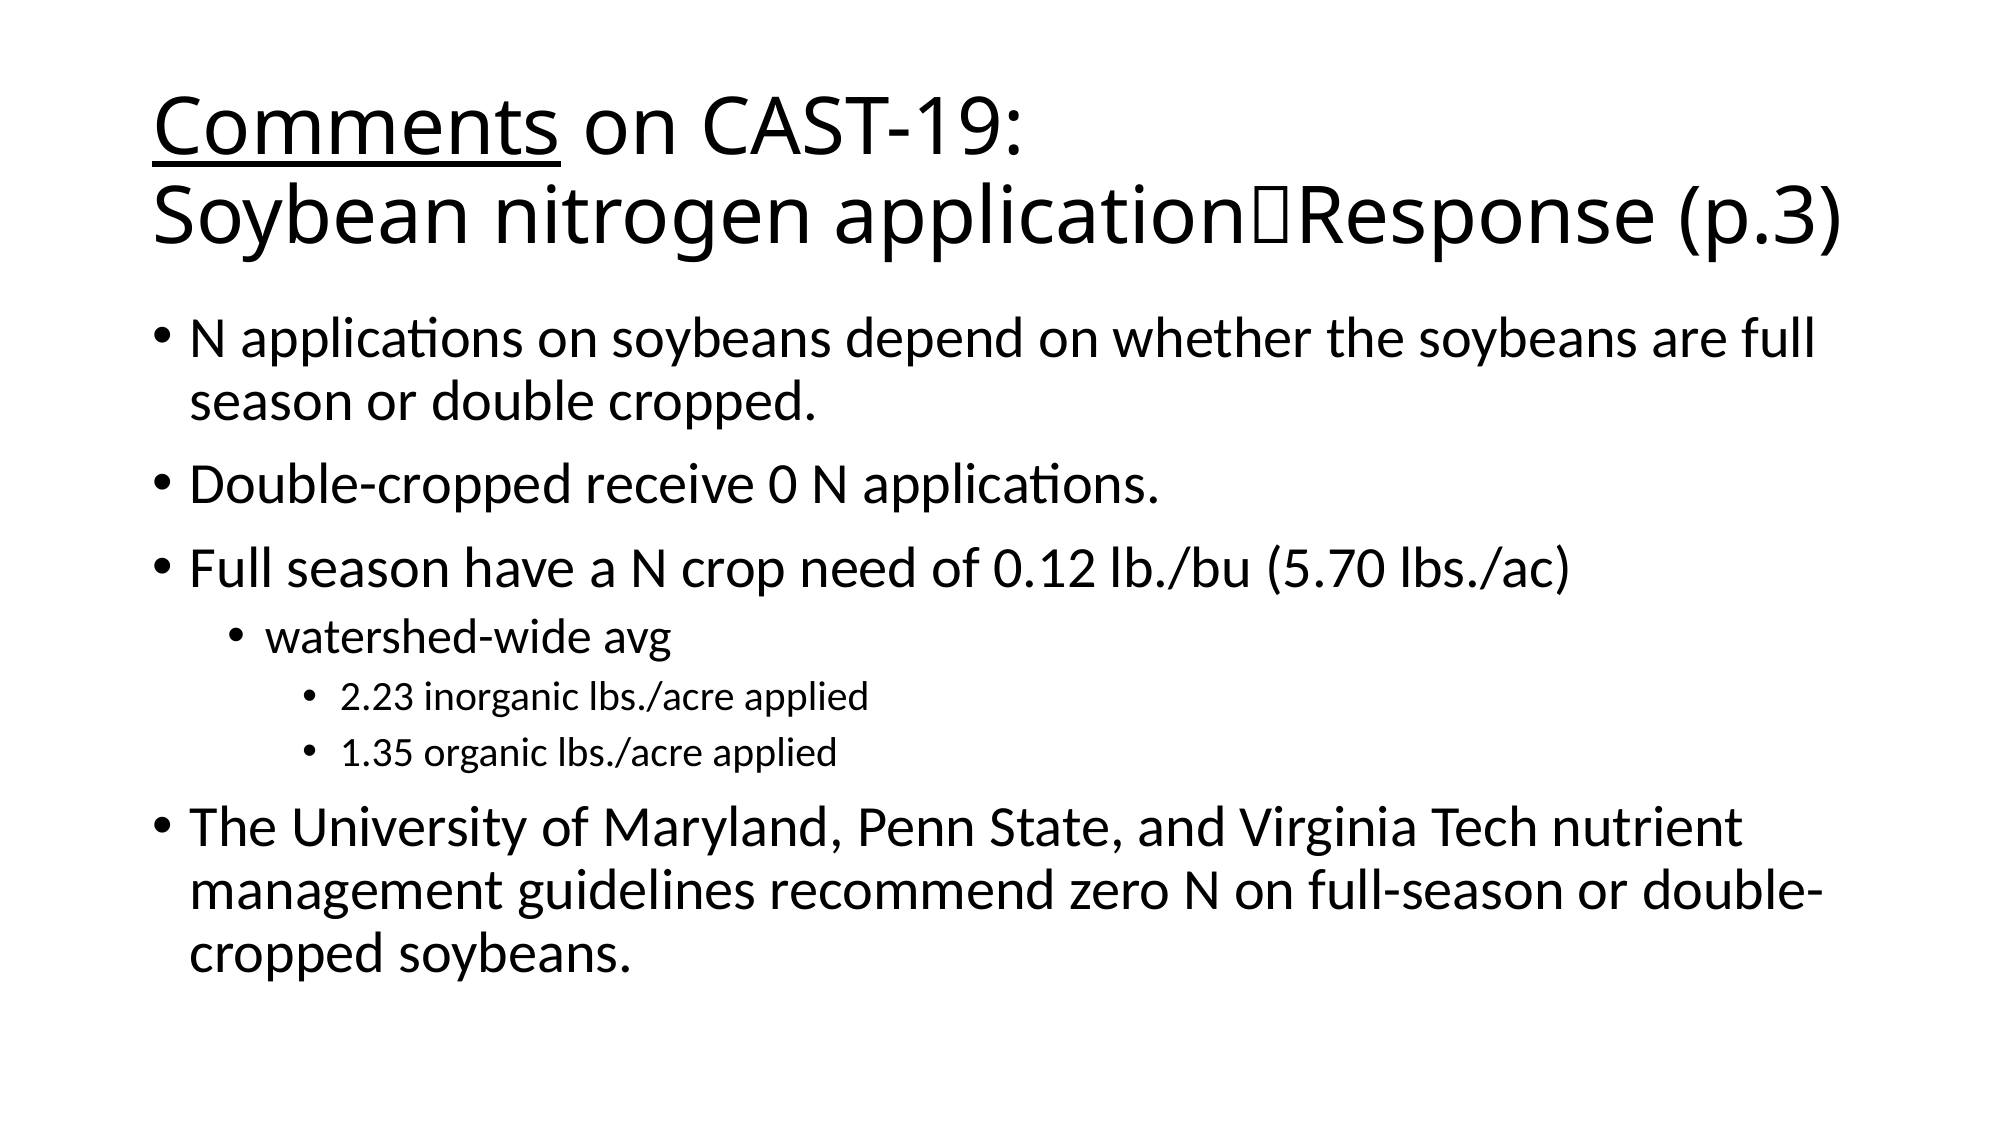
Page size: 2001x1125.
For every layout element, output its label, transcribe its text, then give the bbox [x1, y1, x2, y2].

list N applications on soybeans depend on whether the soybeans are full season or double cropped. Double-cropped receive 0 N applications. Full season have a N crop need of 0.12 lb./bu (5.70 lbs./ac) watershed-wide avg 2.23 inorganic lbs./acre applied 1.35 organic lbs./acre applied The University of Maryland, Penn State, and Virginia Tech nutrient management guidelines recommend zero N on full-season or double-cropped soybeans. [137, 299, 1863, 1014]
title Comments on CAST-19: Soybean nitrogen applicationResponse (p.3) [137, 59, 1863, 278]
